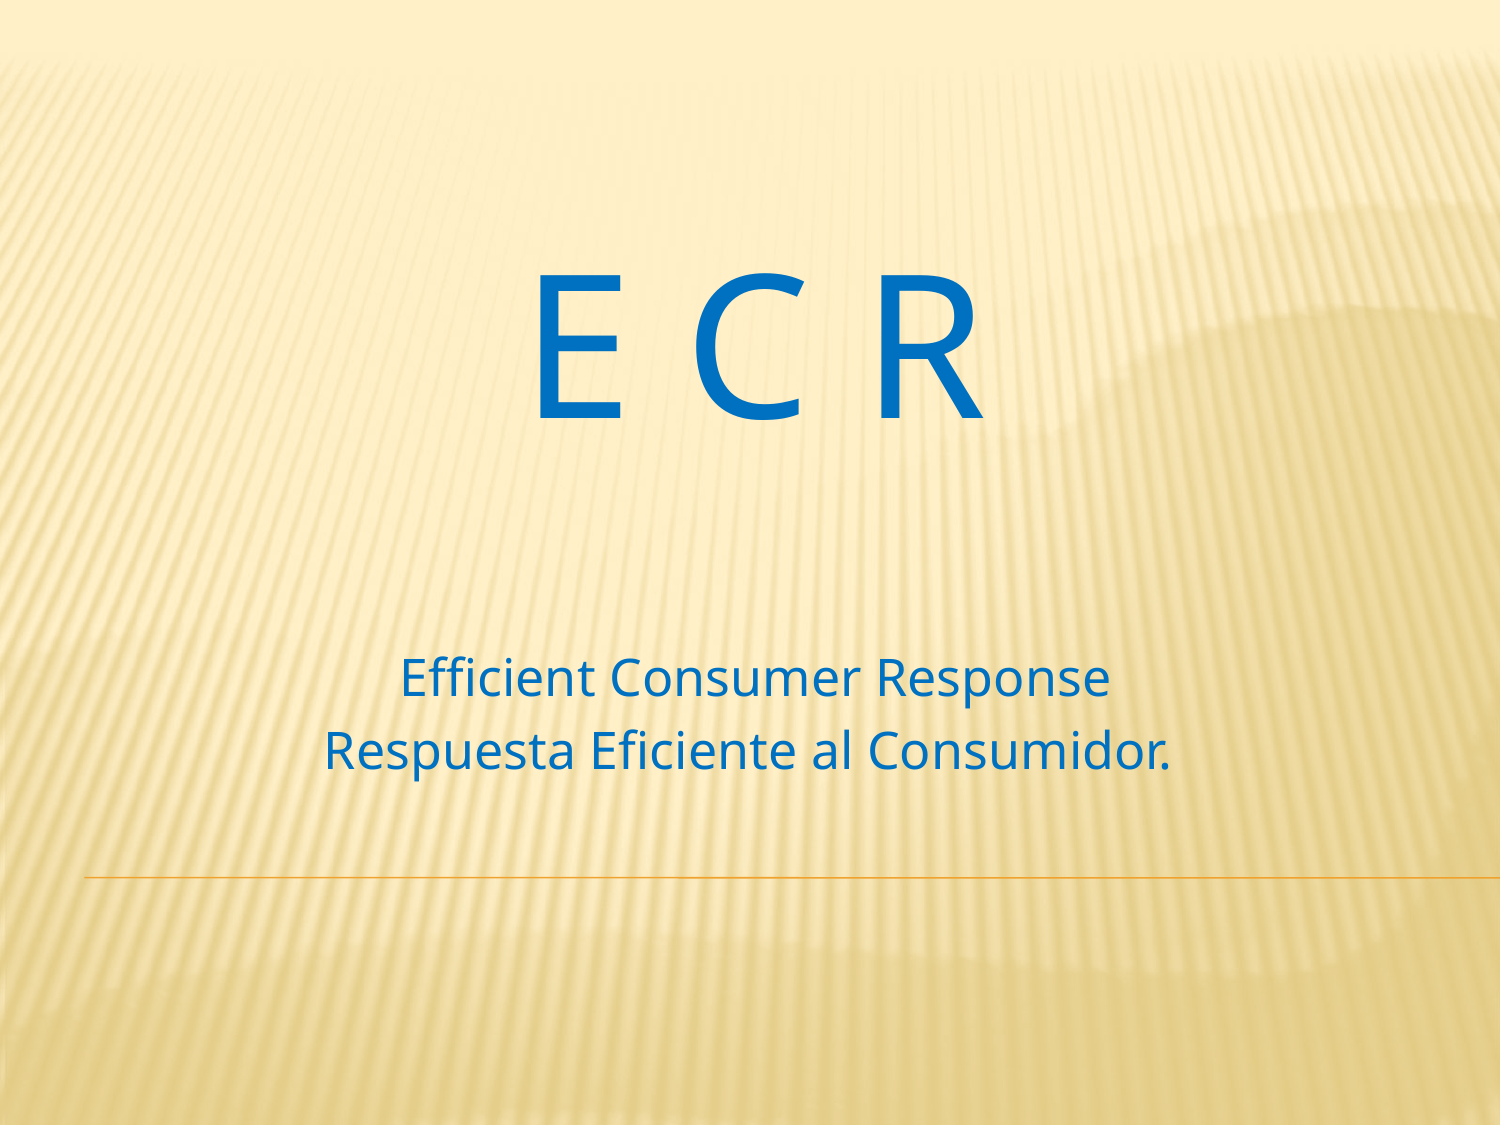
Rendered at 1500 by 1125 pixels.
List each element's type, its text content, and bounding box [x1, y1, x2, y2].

title E C R [117, 210, 1393, 453]
subtitle Efficient Consumer Response Respuesta Eficiente al Consumidor. [62, 637, 1450, 788]
